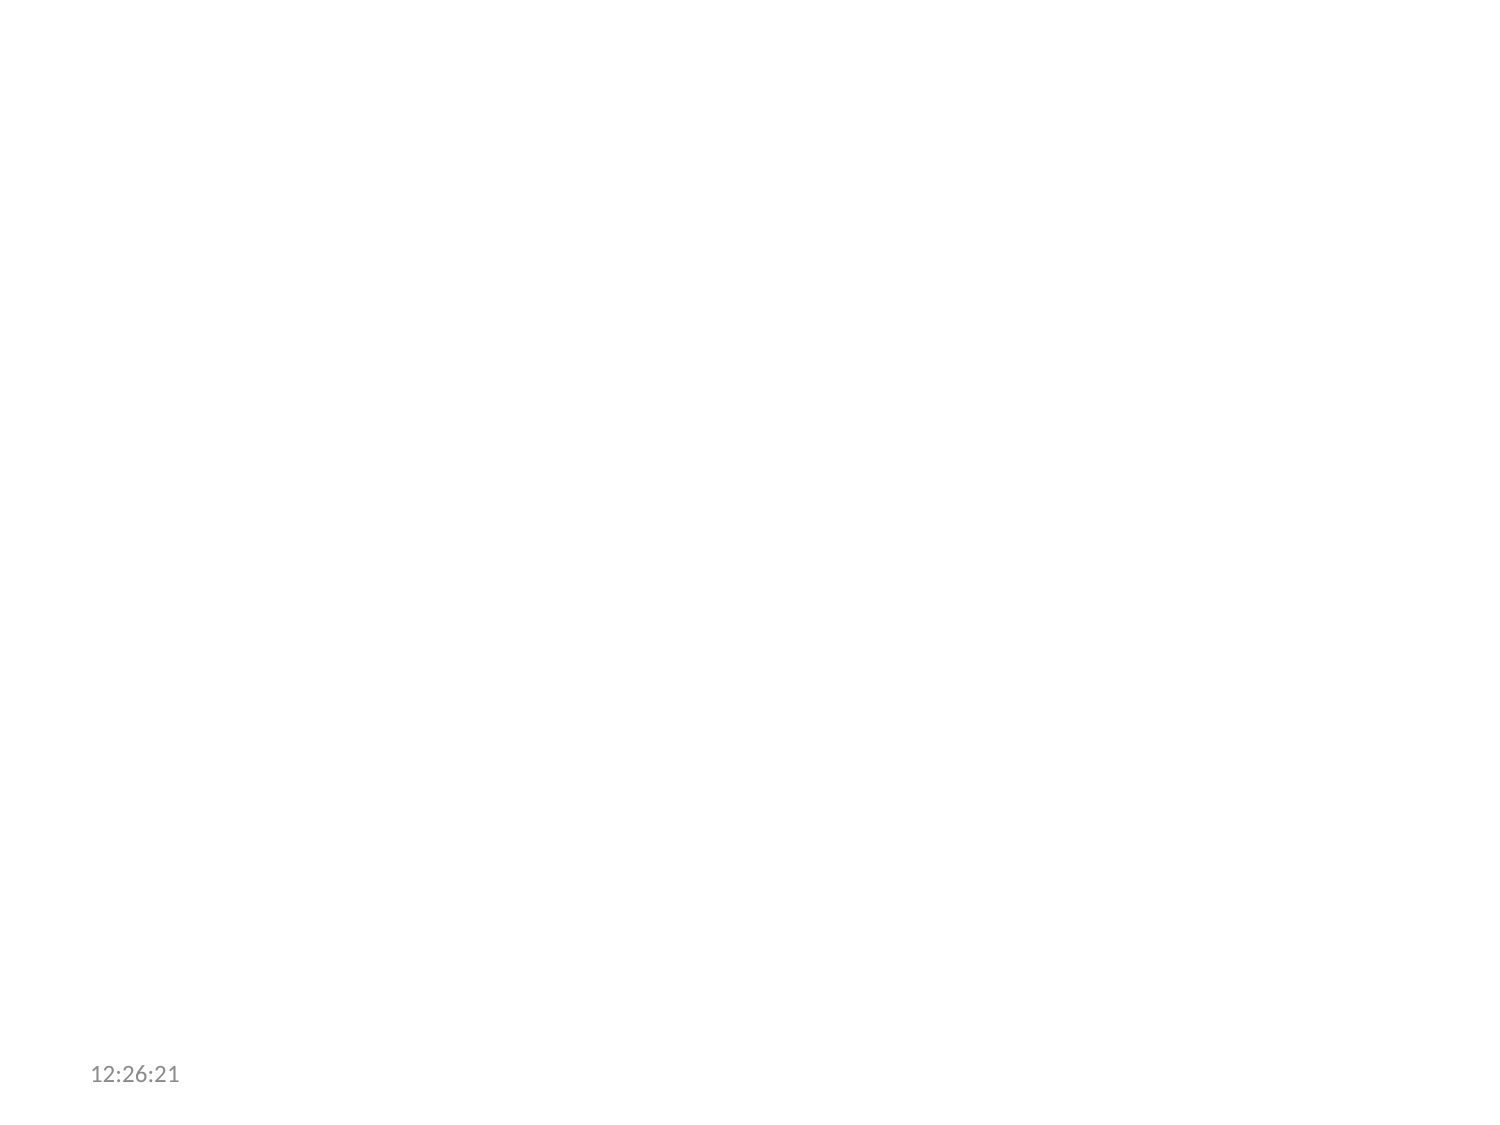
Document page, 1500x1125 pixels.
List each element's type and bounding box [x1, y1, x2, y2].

slide_number [75, 1042, 425, 1103]
